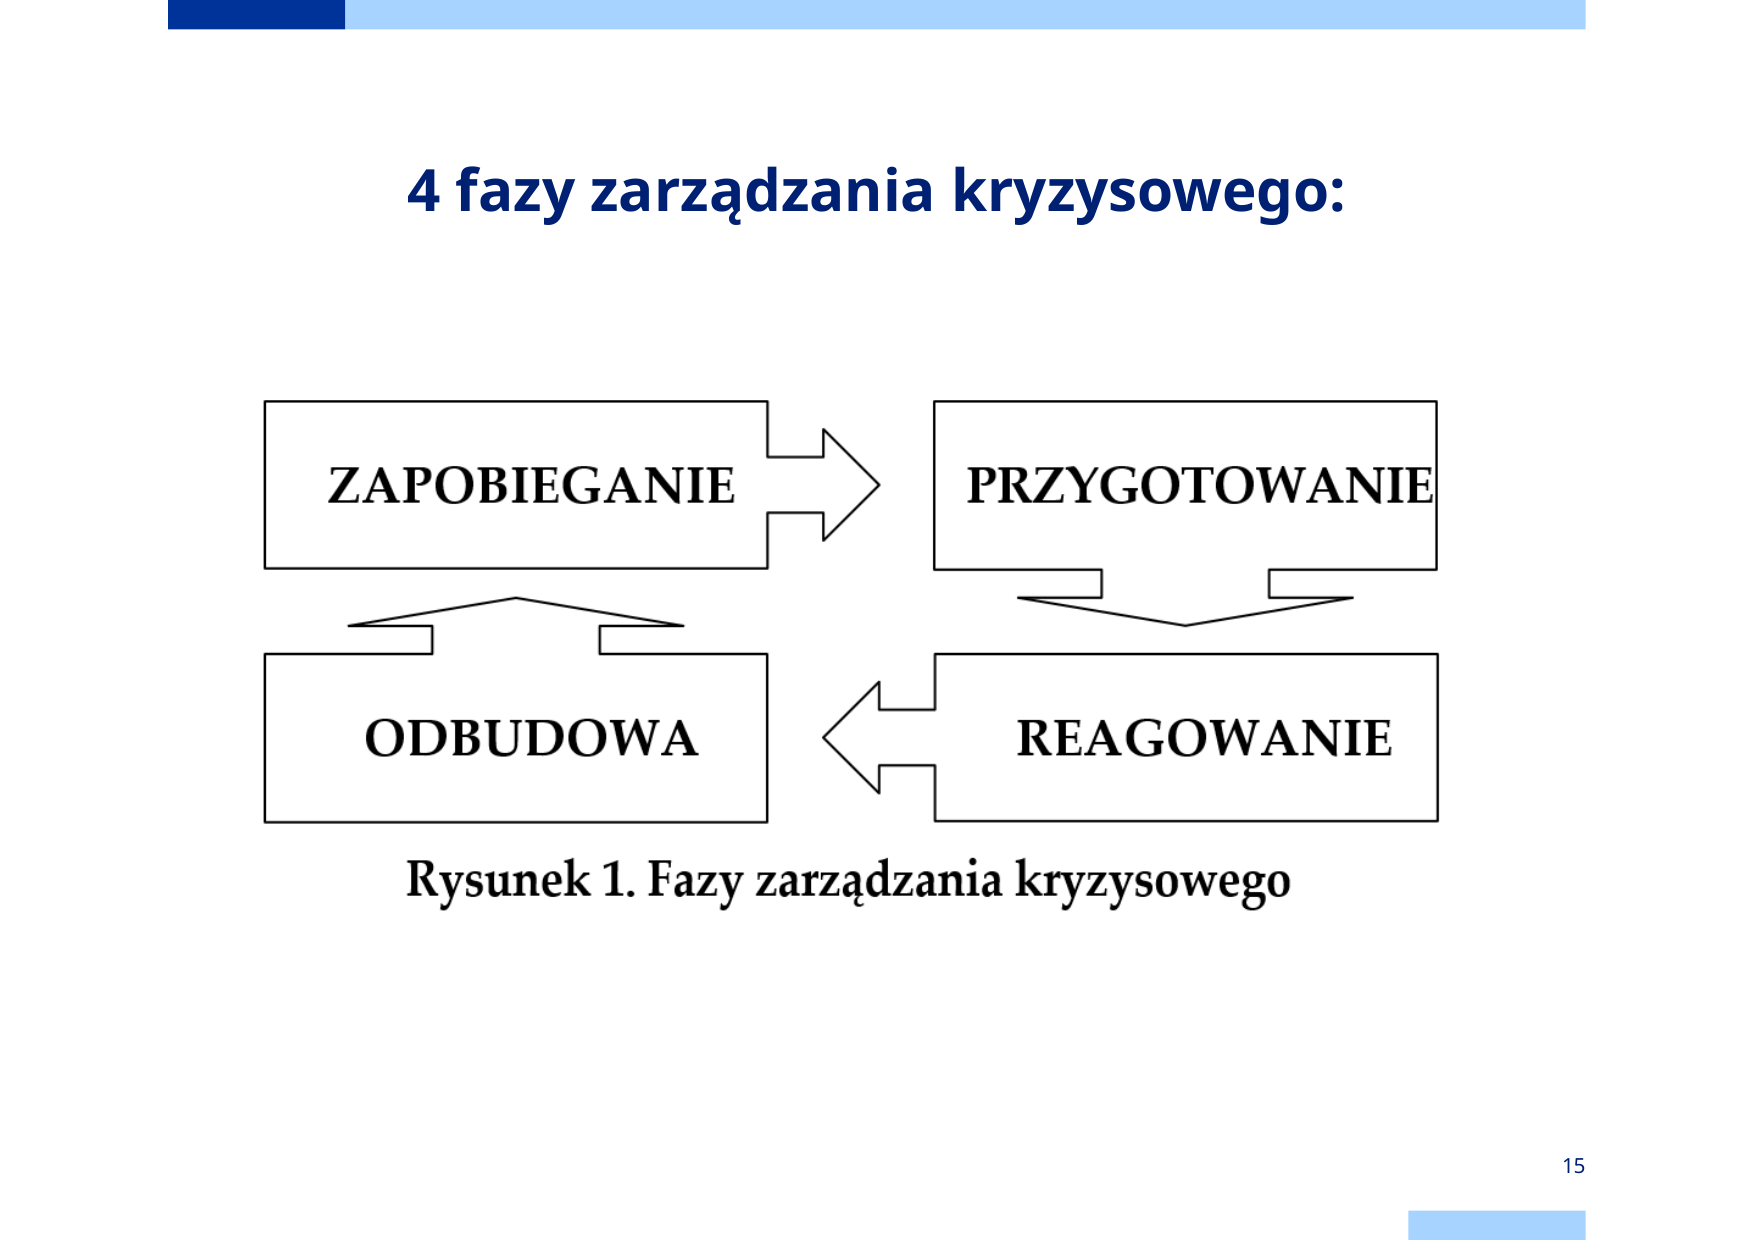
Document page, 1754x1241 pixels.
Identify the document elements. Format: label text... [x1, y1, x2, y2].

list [165, 360, 1583, 930]
title 4 fazy zarządzania kryzysowego: [168, 147, 1586, 325]
slide_number 15 [1408, 1151, 1586, 1182]
